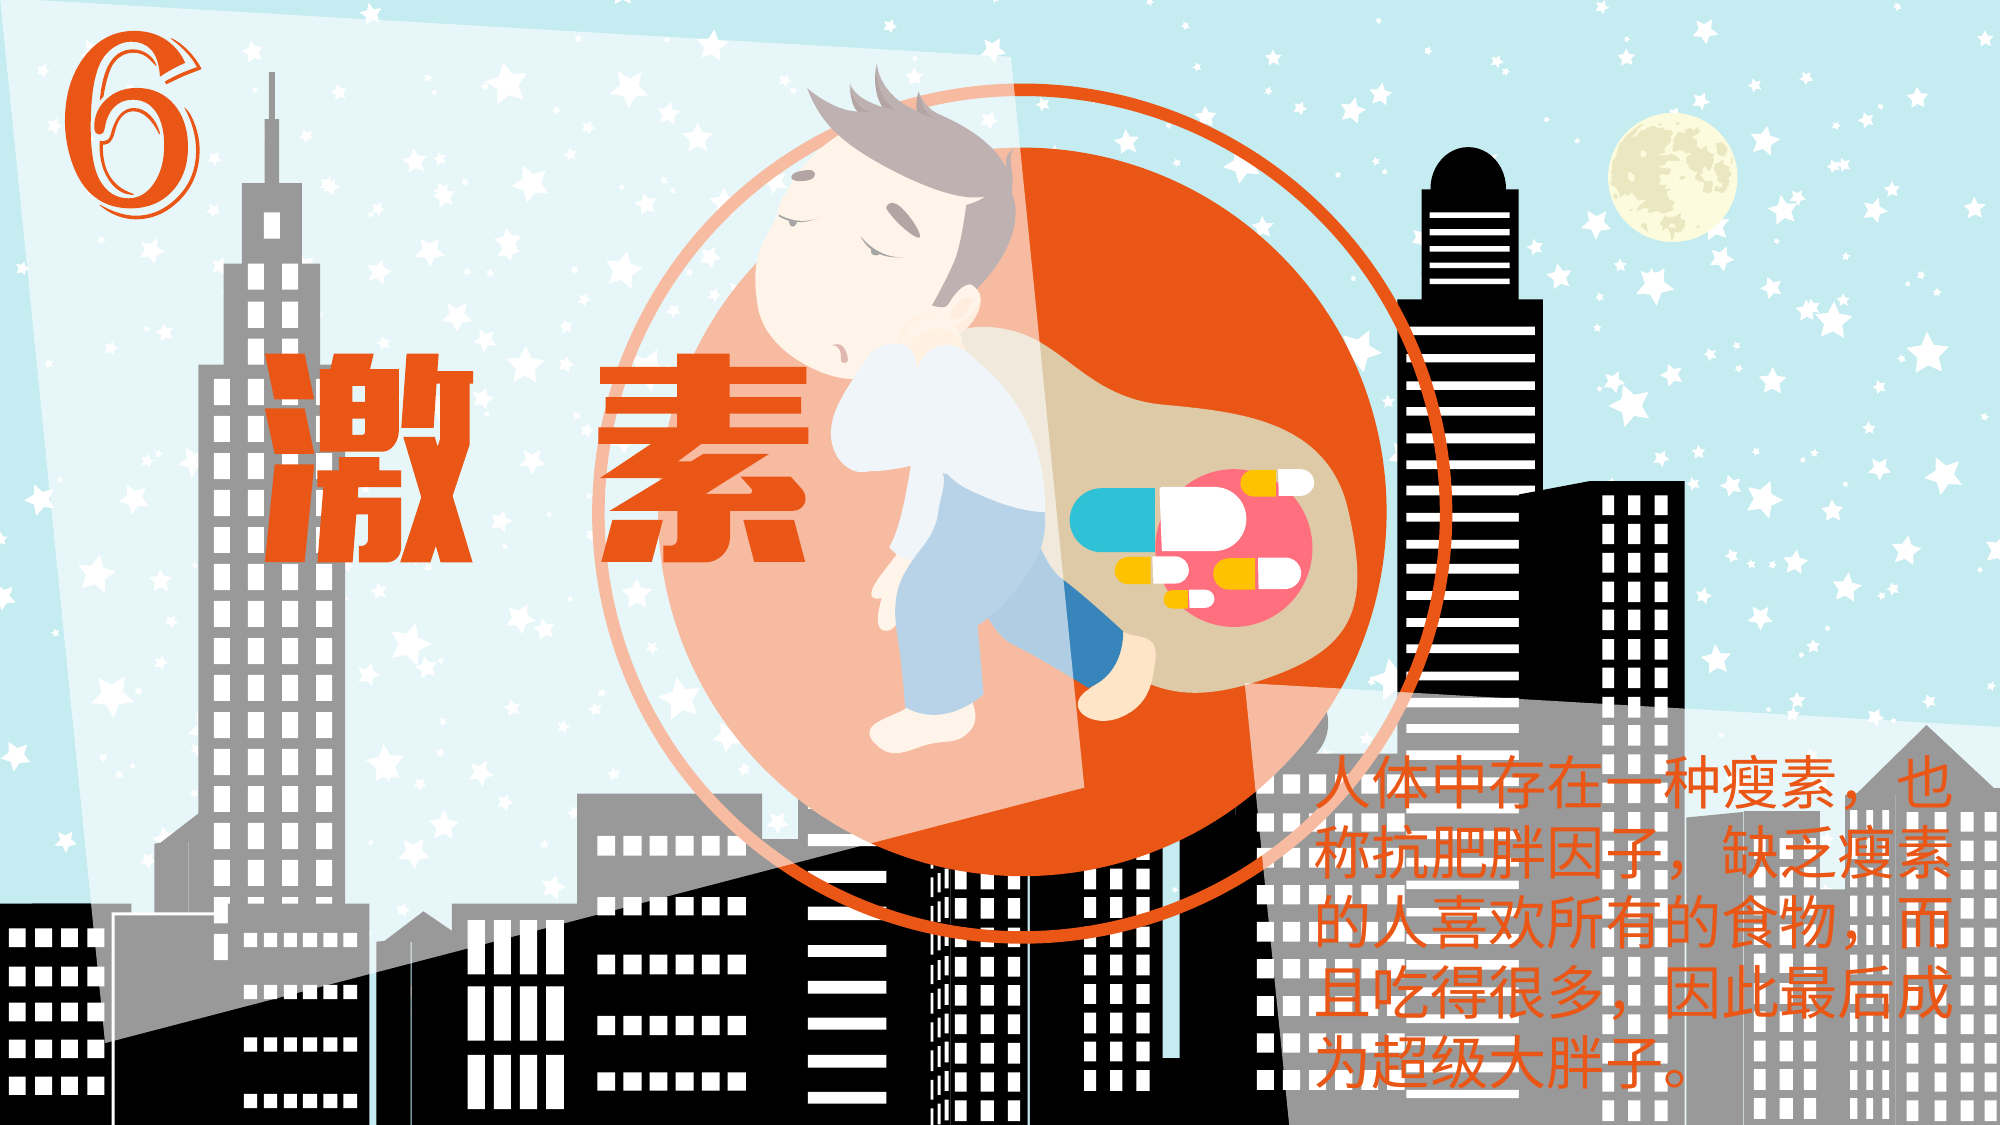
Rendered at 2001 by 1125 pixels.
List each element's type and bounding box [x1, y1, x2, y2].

text_box [598, 63, 1447, 938]
text_box [0, 0, 2000, 1125]
